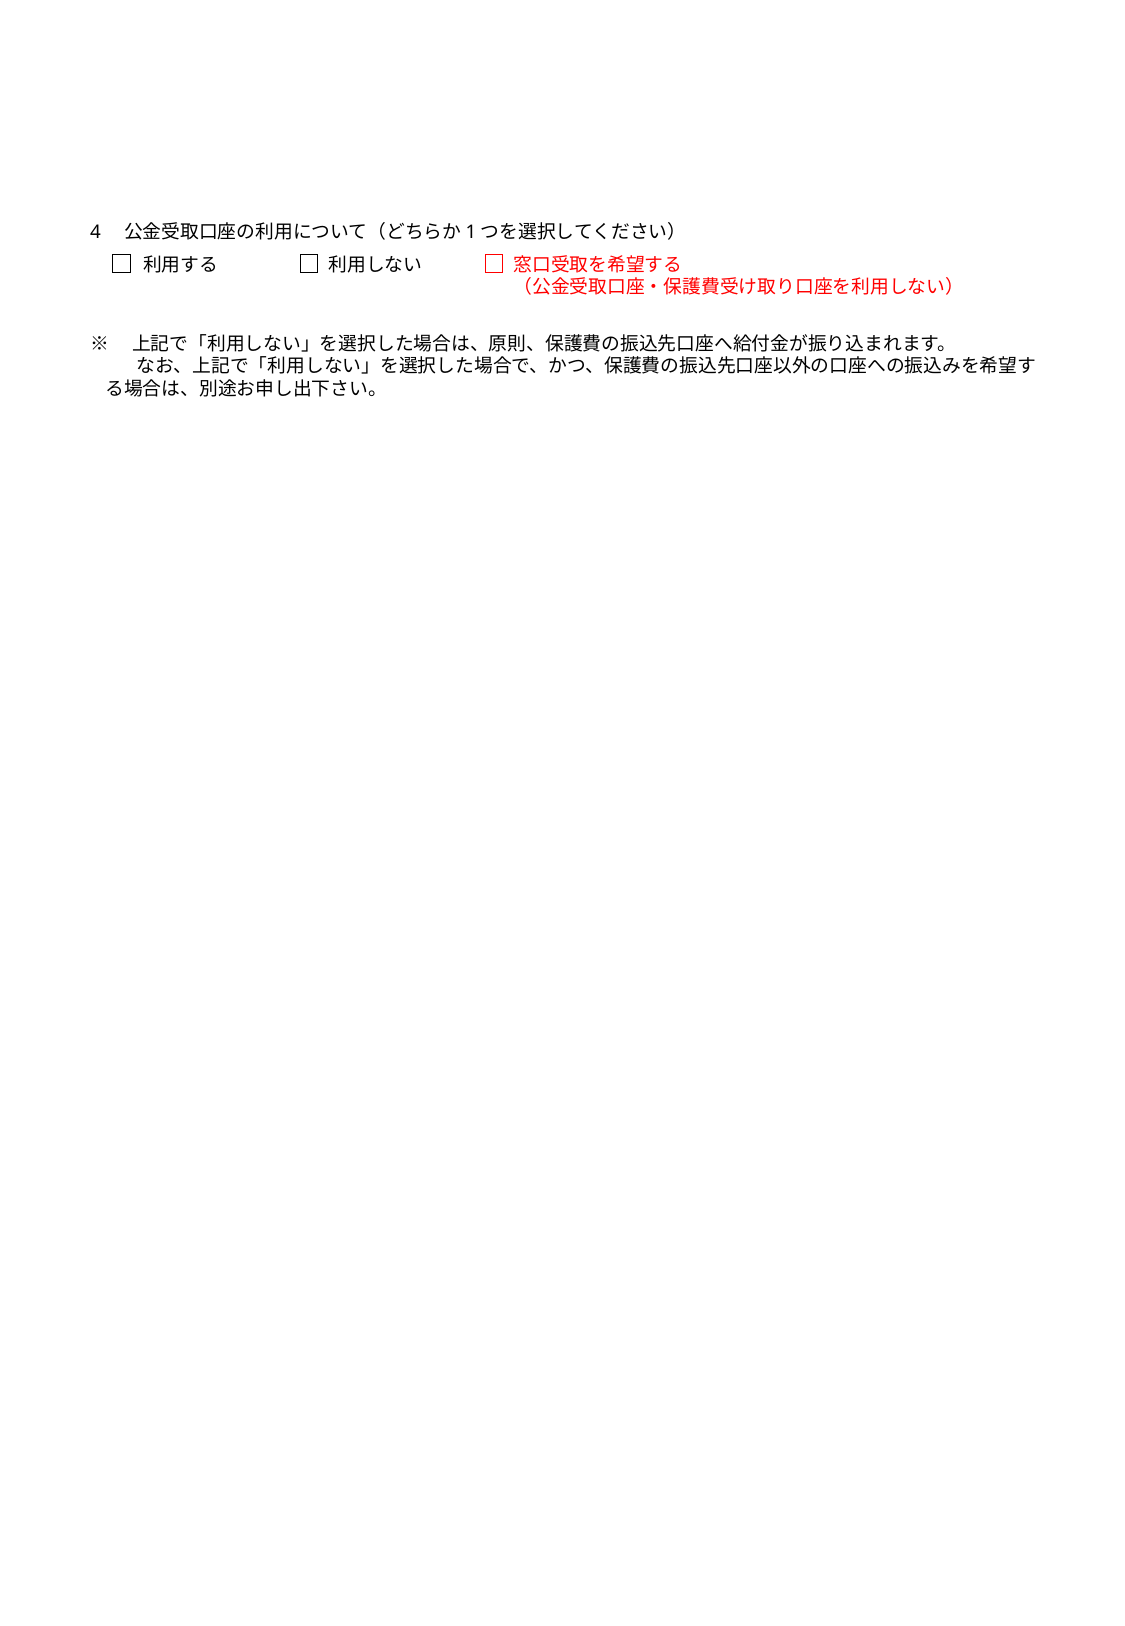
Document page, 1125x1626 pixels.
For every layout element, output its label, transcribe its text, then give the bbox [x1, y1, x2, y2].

text_box [112, 254, 131, 273]
text_box 4 公金受取口座の利用について（どちらか1つを選択してください） [90, 219, 1035, 242]
text_box [484, 254, 504, 273]
text_box 窓口受取を希望する （公金受取口座・保護費受け取り口座を利用しない） [513, 252, 1035, 298]
text_box ※ 上記で「利用しない」を選択した場合は、原則、保護費の振込先口座へ給付金が振り込まれます。 なお、上記で「利用しない」を選択した場合で、かつ、保護費の振込先口座以外の口座への振込みを希望する場合は、別途お申し出下さい。 [90, 331, 1035, 399]
text_box 利用する [143, 252, 227, 275]
text_box 利用しない [328, 252, 427, 275]
text_box [299, 254, 319, 273]
